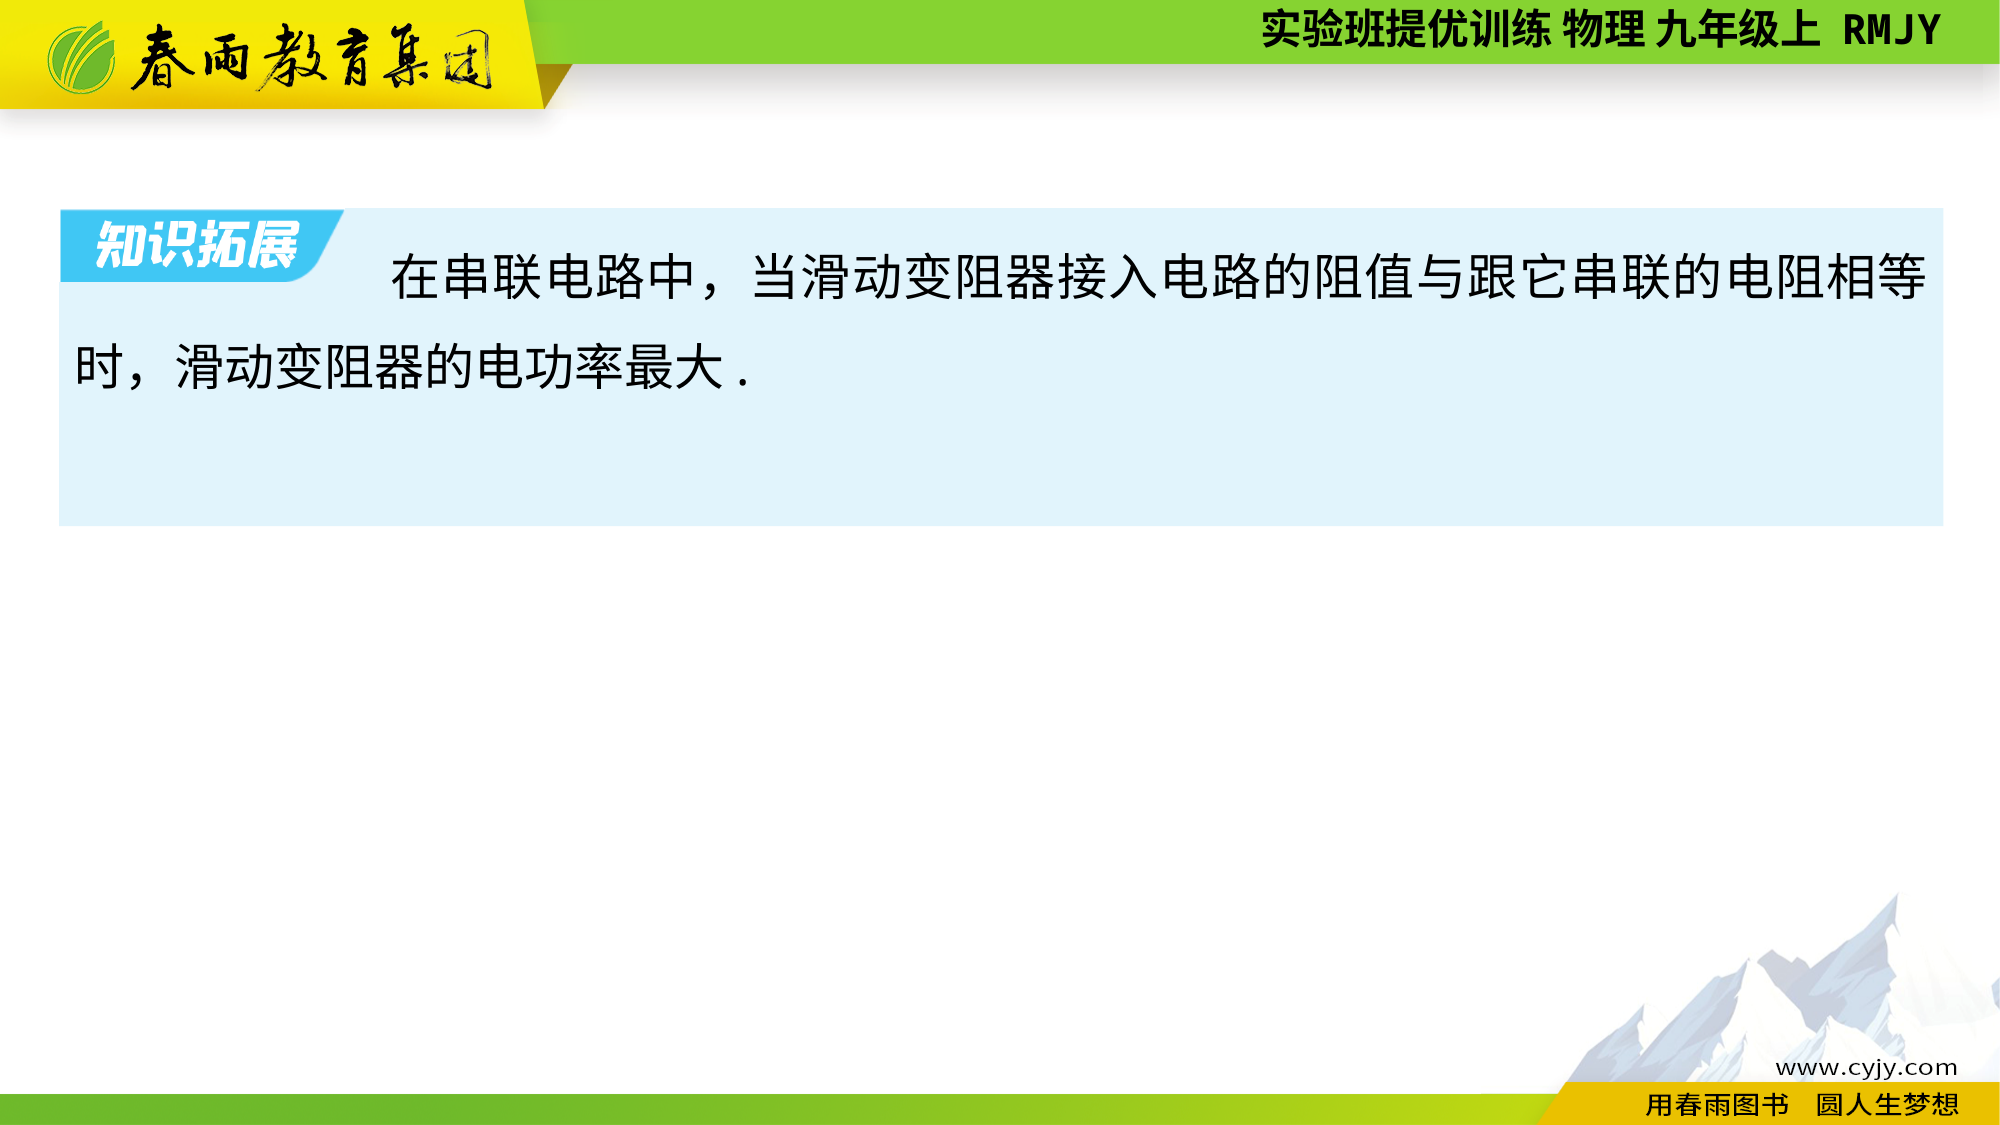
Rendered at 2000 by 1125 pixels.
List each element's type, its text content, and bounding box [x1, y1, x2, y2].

picture [0, 0, 2000, 1125]
list 在串联电路中，当滑动变阻器接入电路的阻值与跟它串联的电阻相等时，滑动变阻器的电功率最大. [59, 208, 1944, 527]
